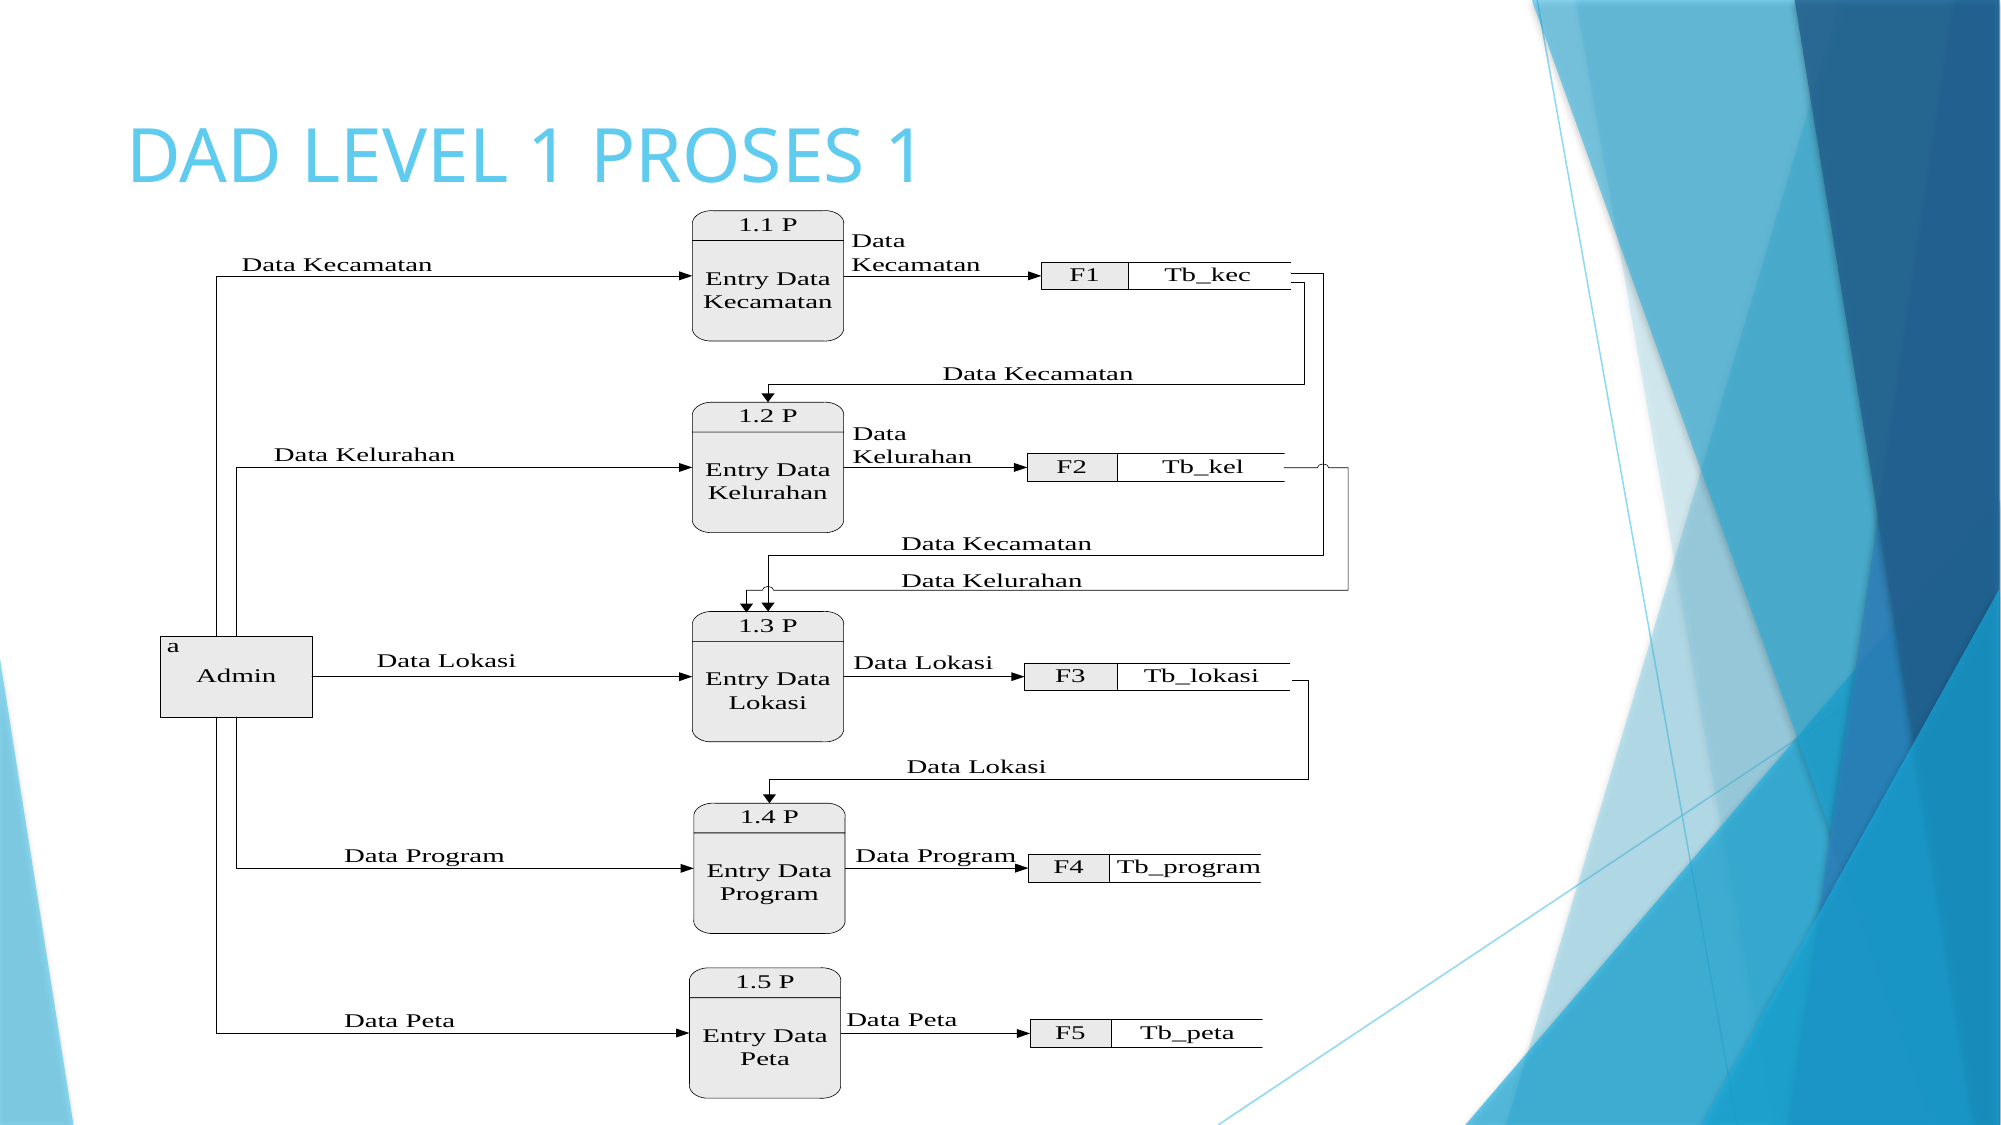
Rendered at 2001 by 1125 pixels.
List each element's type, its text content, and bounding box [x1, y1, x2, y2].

title DAD LEVEL 1 PROSES 1 [111, 99, 1522, 197]
title DAD LEVEL 1 PROSES 1 [111, 198, 1522, 317]
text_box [140, 207, 1367, 1101]
